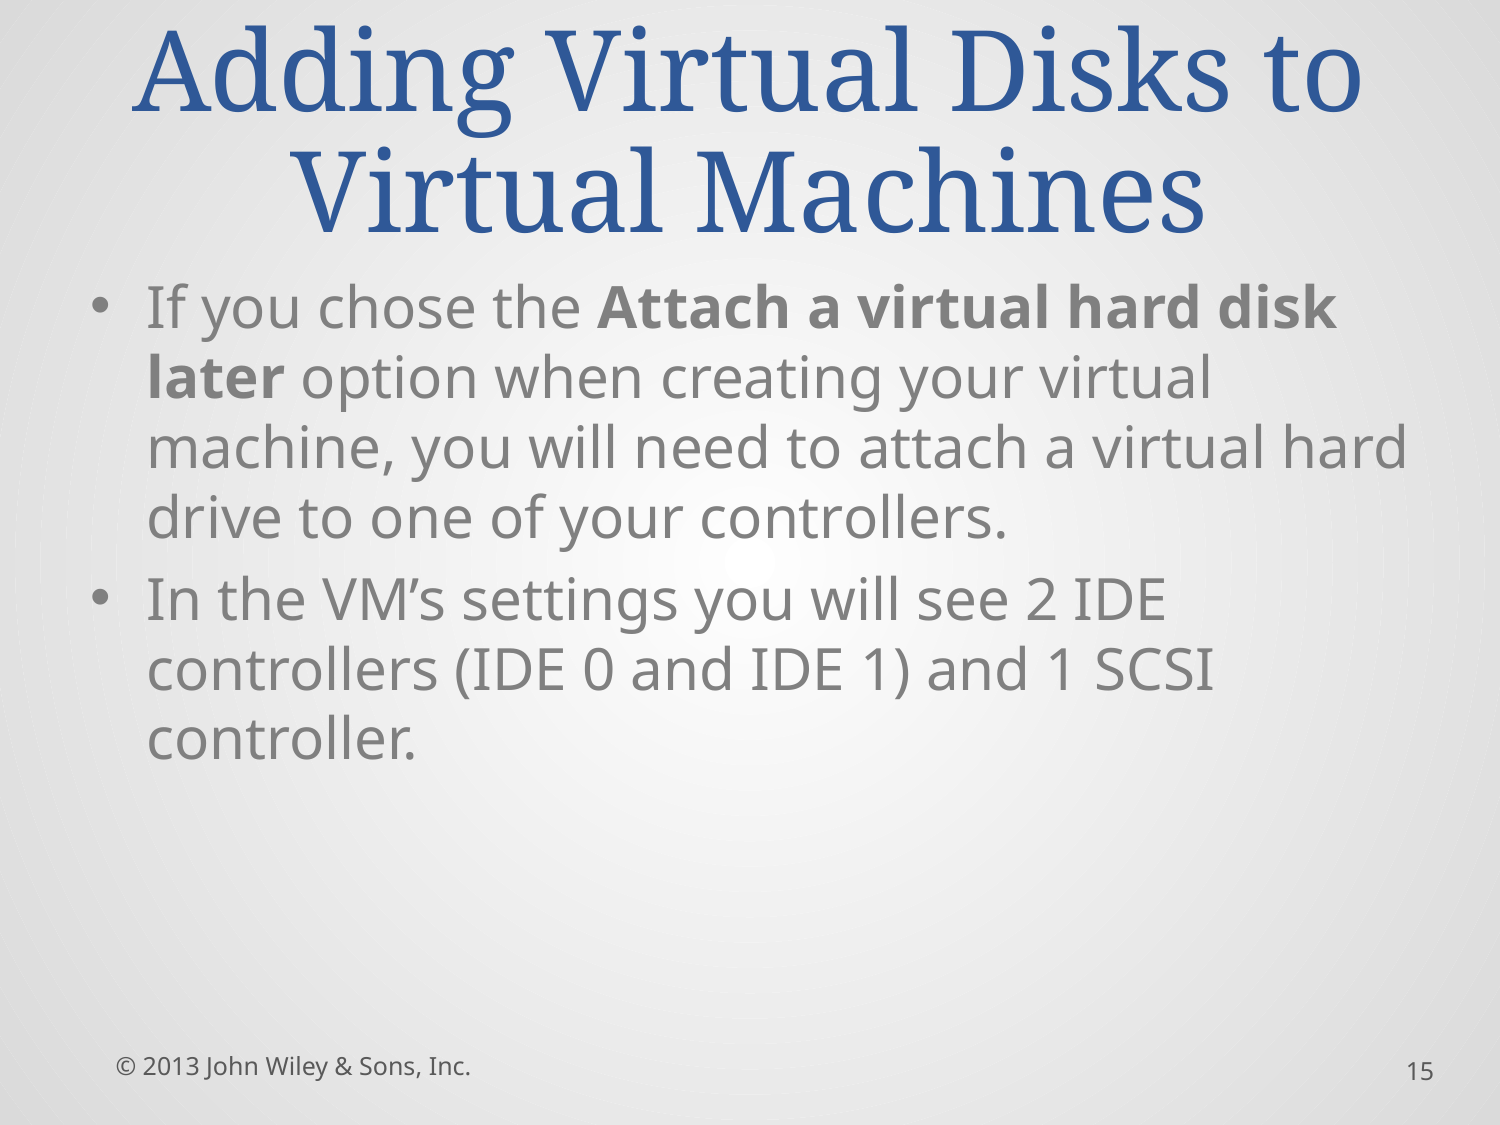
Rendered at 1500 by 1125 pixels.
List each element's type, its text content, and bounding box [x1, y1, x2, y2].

title Adding Virtual Disks to Virtual Machines [75, 0, 1425, 262]
footer © 2013 John Wiley & Sons, Inc. [108, 1037, 576, 1098]
slide_number 15 [1401, 1042, 1494, 1103]
list If you chose the Attach a virtual hard disk later option when creating your virtual machine, you will need to attach a virtual hard drive to one of your controllers. In the VM’s settings you will see 2 IDE controllers (IDE 0 and IDE 1) and 1 SCSI controller. [75, 262, 1425, 1005]
